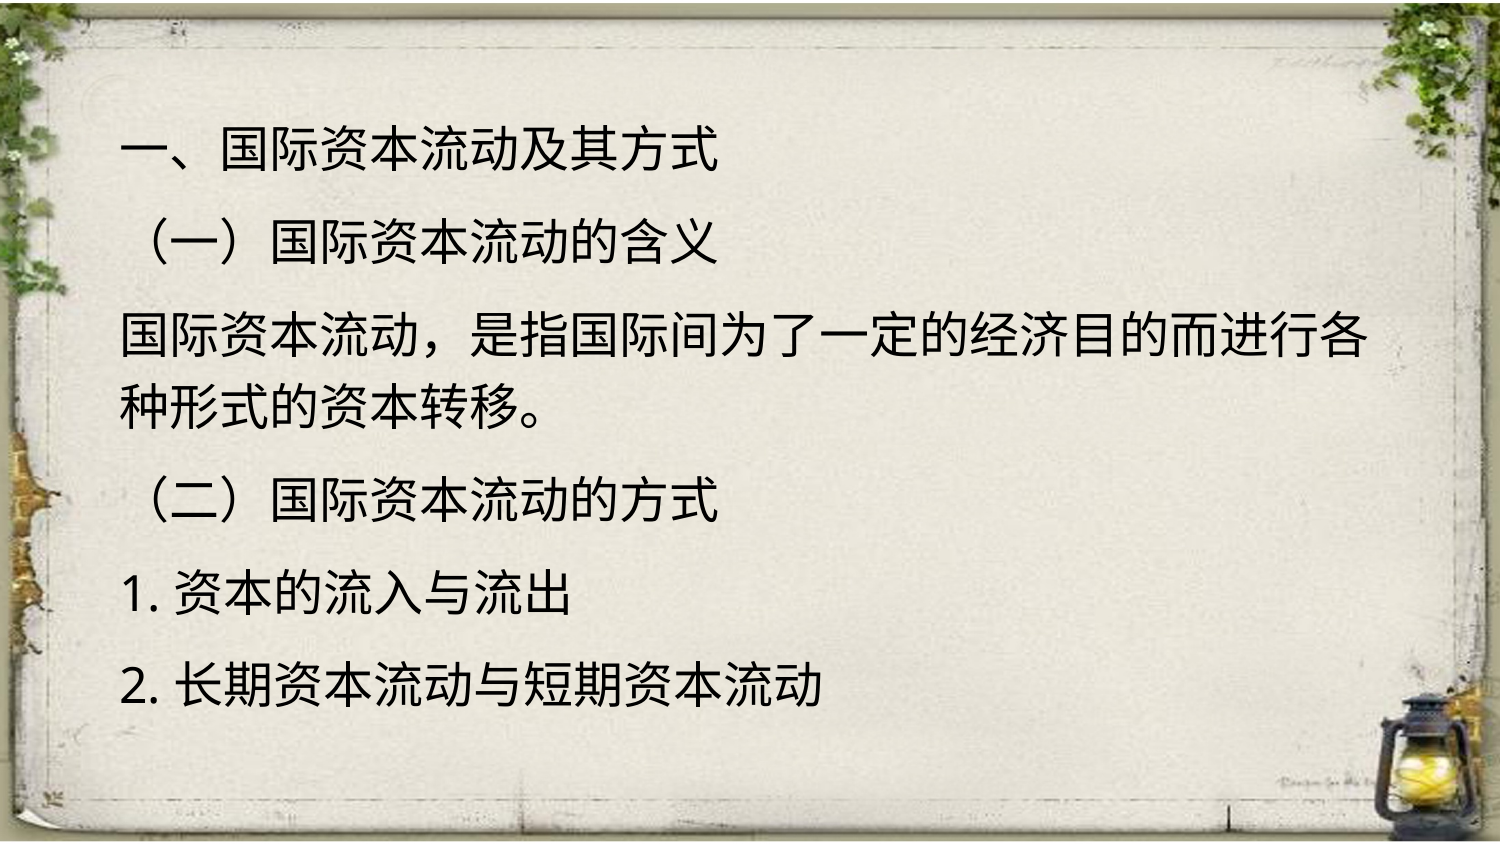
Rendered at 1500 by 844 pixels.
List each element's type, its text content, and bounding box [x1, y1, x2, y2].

picture [0, 0, 1500, 844]
list 一、国际资本流动及其方式 （一）国际资本流动的含义 国际资本流动，是指国际间为了一定的经济目的而进行各种形式的资本转移。 （二）国际资本流动的方式 1.资本的流入与流出 2.长期资本流动与短期资本流动 [104, 98, 1396, 746]
